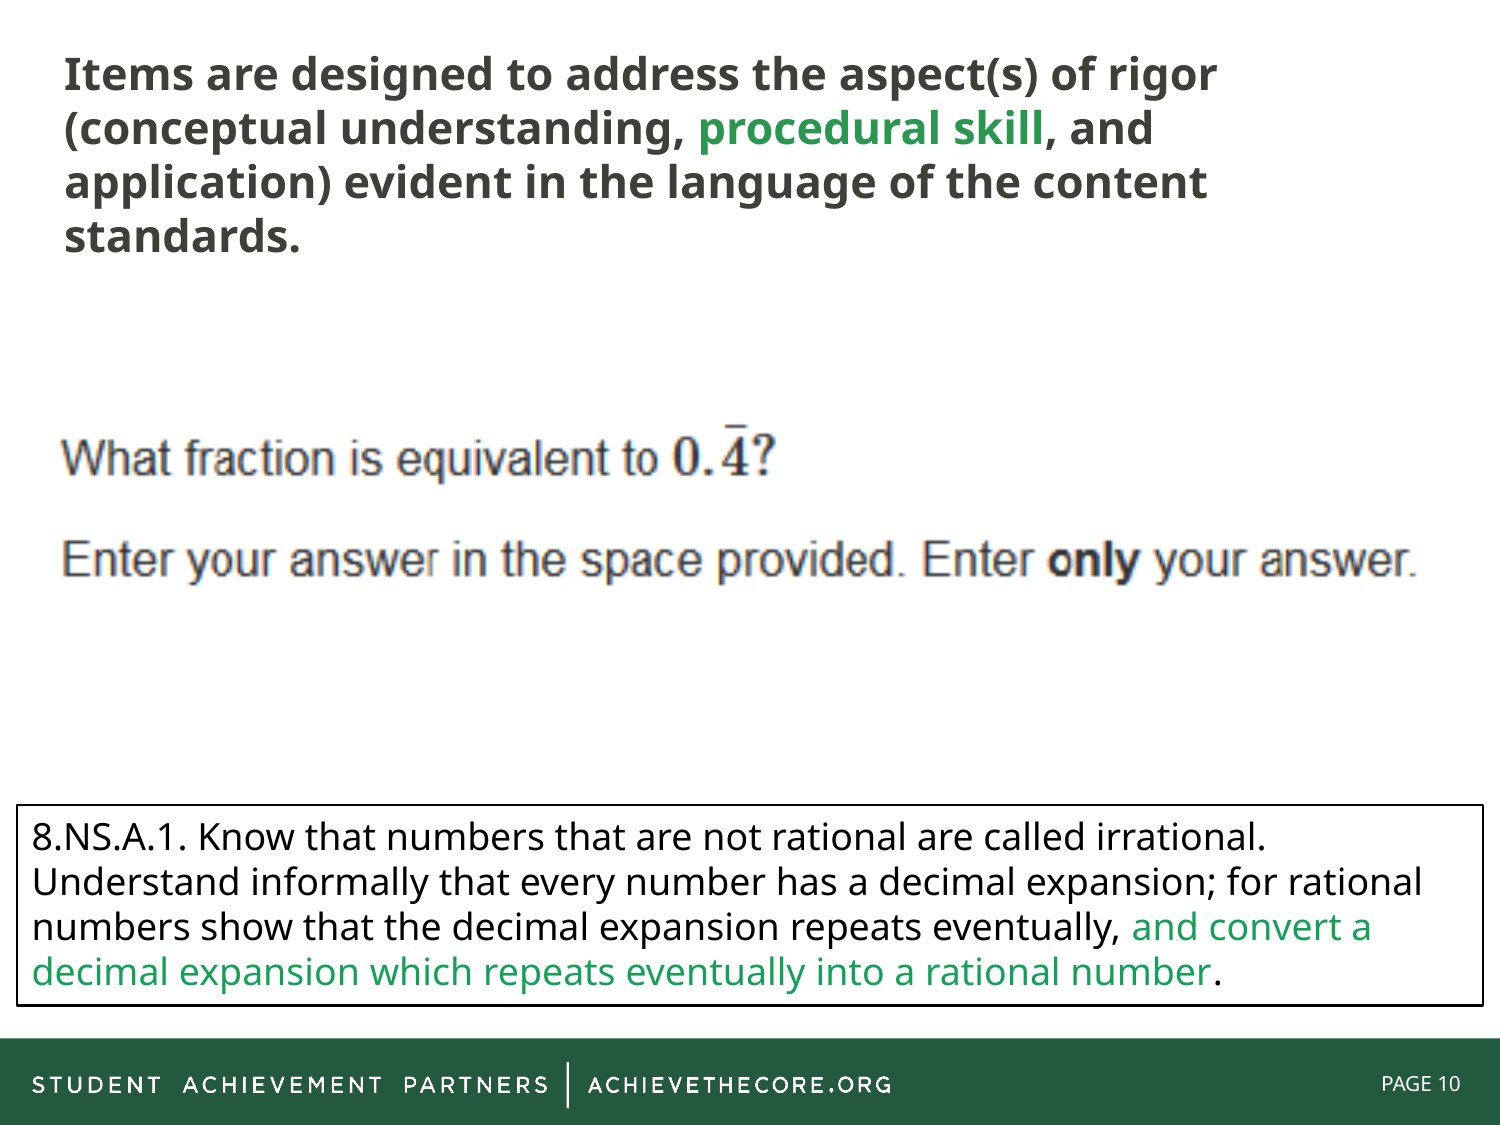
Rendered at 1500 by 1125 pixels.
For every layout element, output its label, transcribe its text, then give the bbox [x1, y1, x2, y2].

picture [12, 1055, 911, 1112]
title Items are designed to address the aspect(s) of rigor (conceptual understanding, procedural skill, and application) evident in the language of the content standards. [49, 45, 1447, 262]
text_box 8.NS.A.1. Know that numbers that are not rational are called irrational. Understand informally that every number has a decimal expansion; for rational numbers show that the decimal expansion repeats eventually, and convert a decimal expansion which repeats eventually into a rational number. [16, 805, 1484, 1006]
picture [43, 408, 1470, 601]
